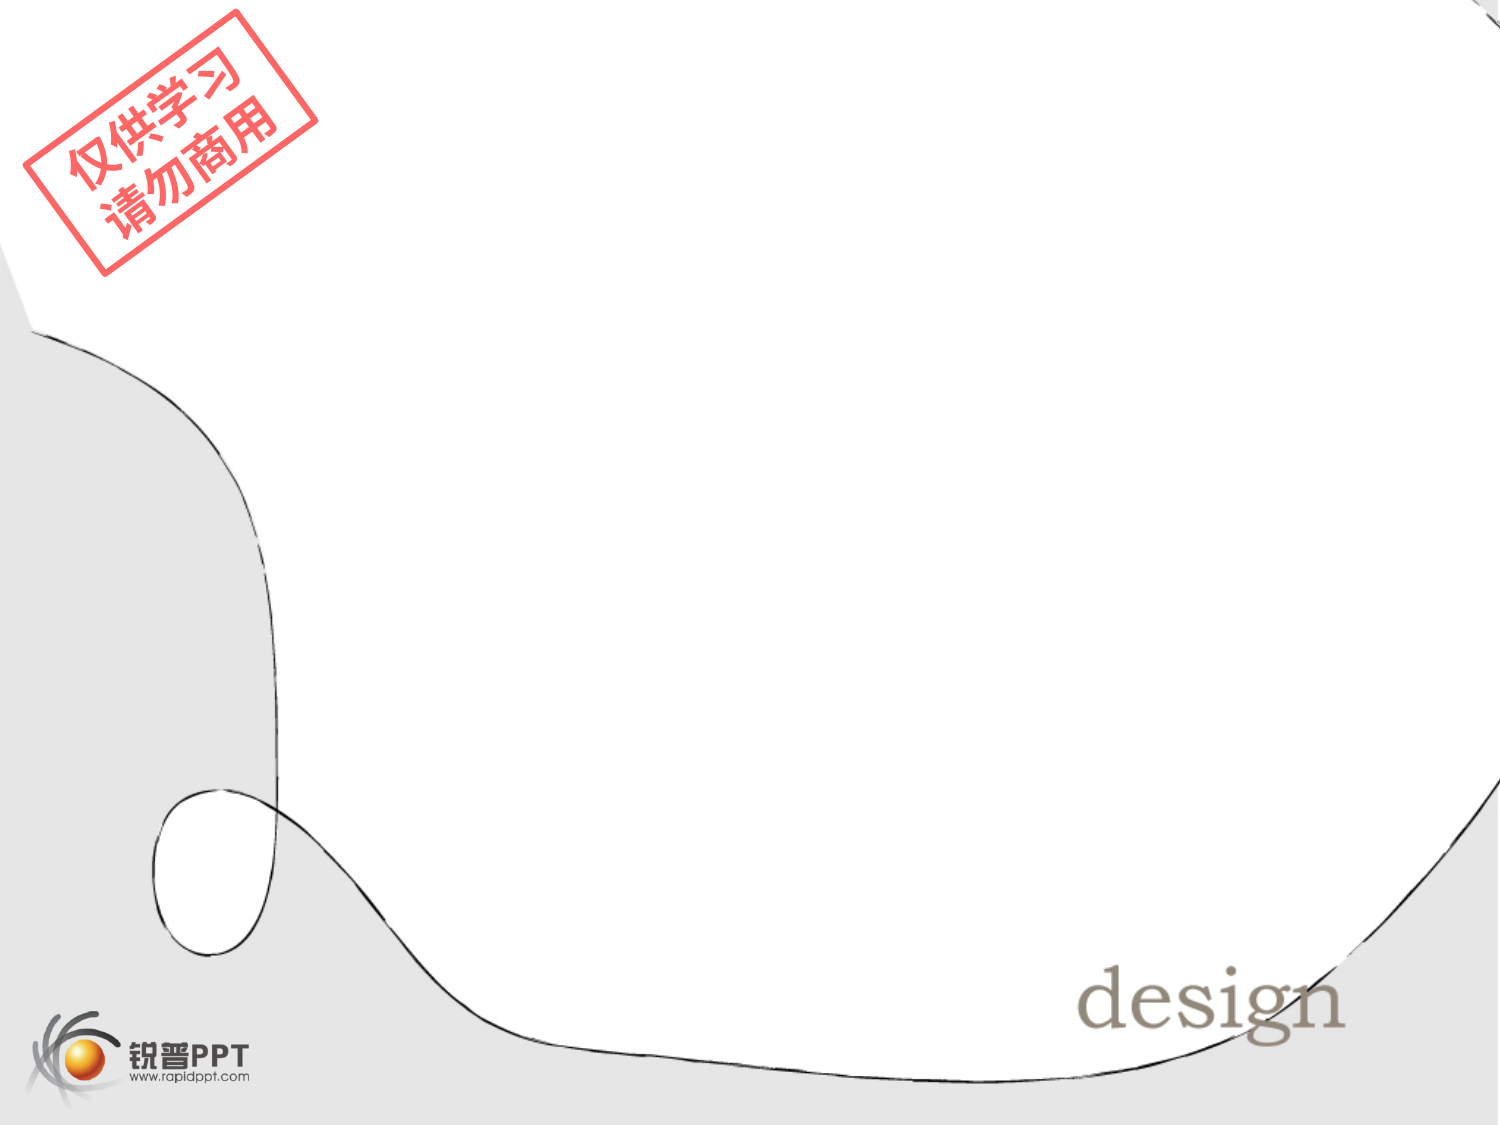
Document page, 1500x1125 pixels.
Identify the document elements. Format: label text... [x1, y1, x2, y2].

picture [0, 0, 1500, 1125]
text_box 仅供学习 请勿商用 [25, 11, 316, 274]
